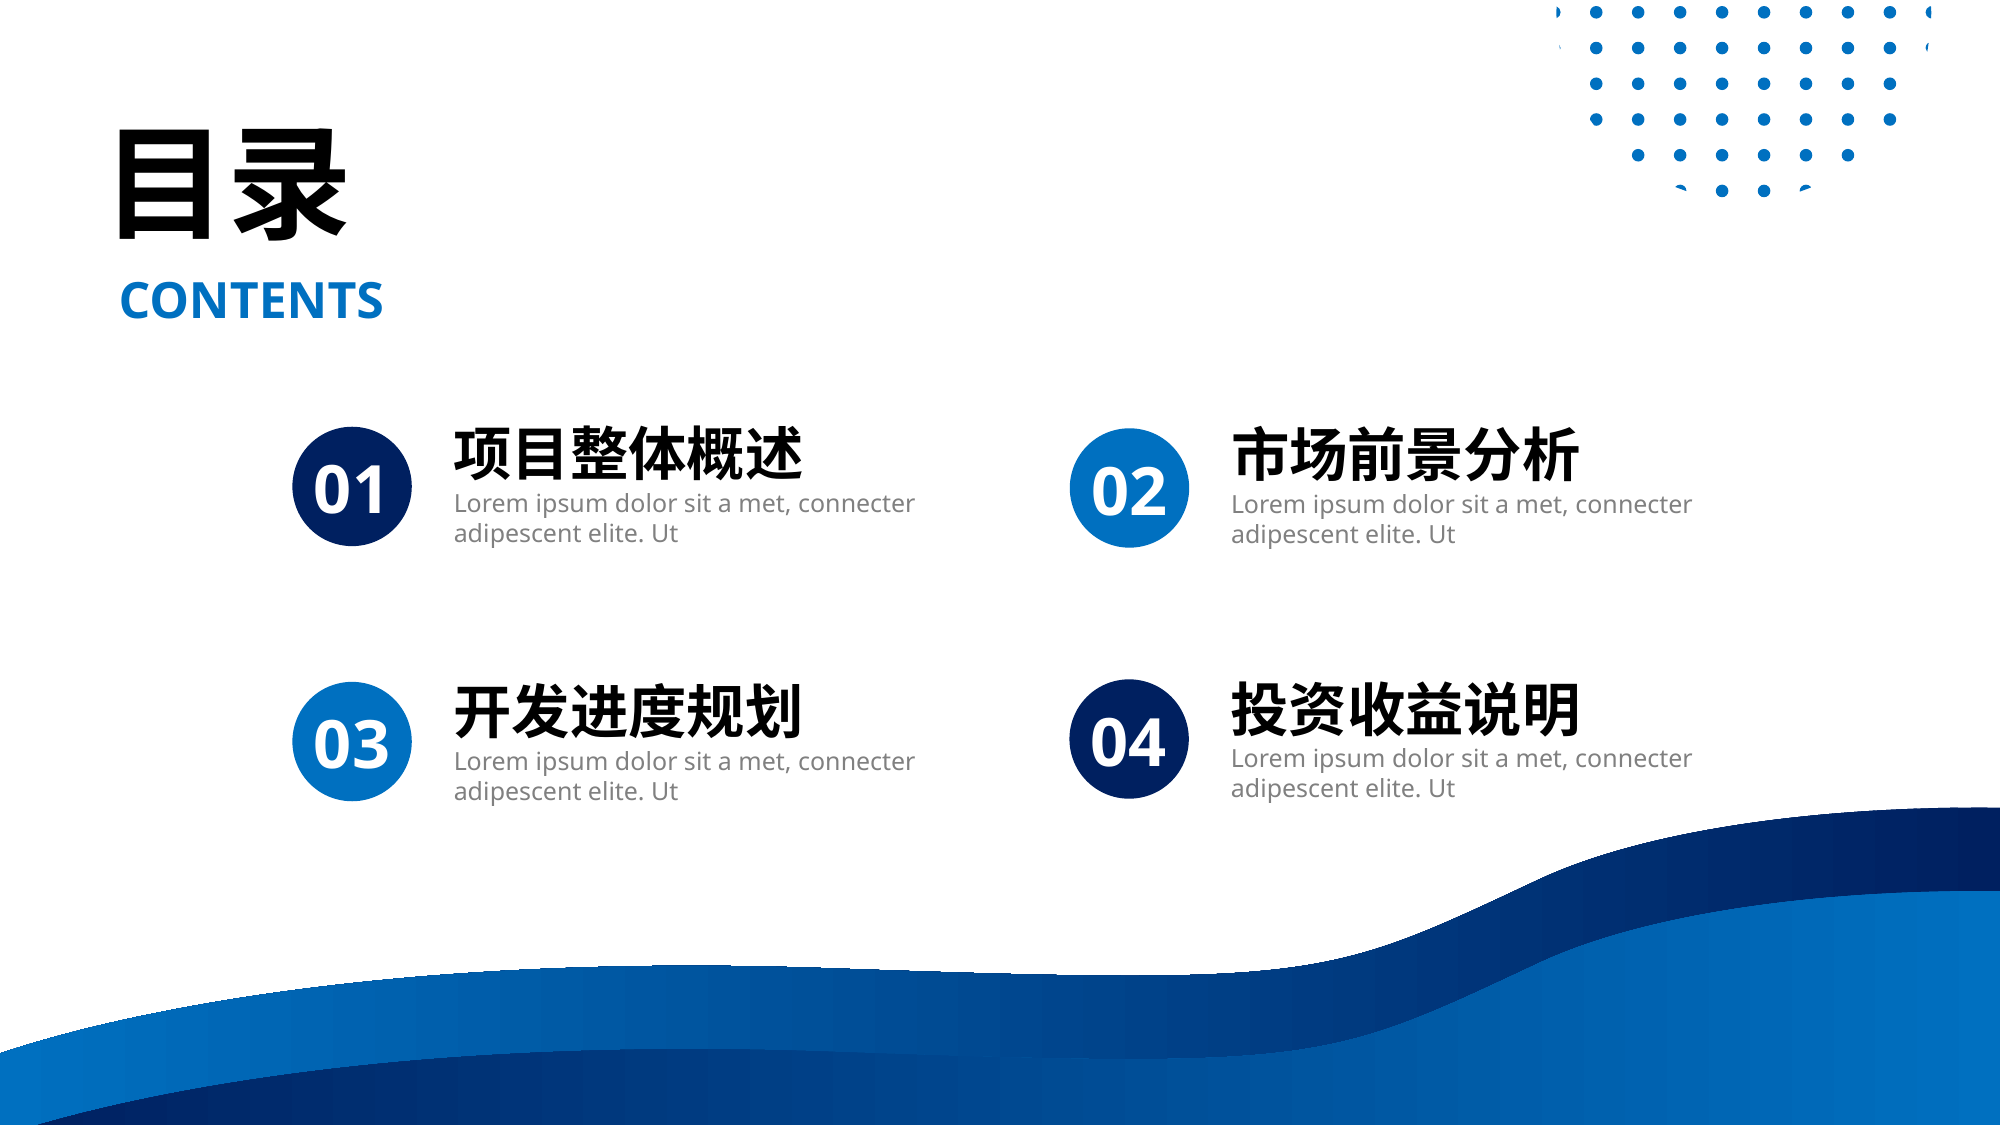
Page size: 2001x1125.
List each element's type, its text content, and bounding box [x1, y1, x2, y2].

text_box [1714, 40, 1730, 56]
text_box [1674, 183, 1688, 193]
text_box [1672, 112, 1688, 127]
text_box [1069, 665, 1789, 812]
text_box [1798, 183, 1813, 193]
text_box [1714, 4, 1730, 20]
text_box [34, 889, 2000, 1125]
text_box [1756, 76, 1772, 92]
text_box [1840, 4, 1856, 20]
text_box [1630, 112, 1646, 127]
text_box [1630, 40, 1646, 56]
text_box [292, 667, 1012, 845]
text_box [1924, 40, 1931, 56]
text_box [1558, 44, 1562, 54]
text_box [1555, 4, 1562, 20]
text_box [1798, 4, 1814, 20]
text_box [1756, 112, 1772, 127]
text_box [1756, 4, 1772, 20]
text_box [1798, 40, 1814, 56]
text_box [1882, 4, 1898, 20]
text_box [1756, 183, 1772, 199]
text_box [1714, 76, 1730, 92]
text_box [1756, 147, 1772, 163]
text_box [1798, 147, 1814, 163]
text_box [292, 409, 1012, 557]
text_box CONTENTS [103, 261, 470, 336]
text_box [1672, 4, 1688, 20]
text_box [1840, 147, 1856, 163]
text_box [1882, 76, 1898, 92]
text_box [1756, 40, 1772, 56]
text_box [1630, 76, 1646, 92]
text_box [1630, 4, 1646, 20]
text_box [1588, 76, 1604, 92]
text_box [1714, 147, 1730, 163]
text_box [1798, 76, 1814, 92]
text_box [1840, 76, 1856, 92]
text_box [1882, 40, 1898, 56]
text_box [1840, 40, 1856, 56]
text_box [1714, 183, 1730, 199]
text_box [0, 806, 2000, 1125]
text_box [1588, 112, 1604, 127]
text_box 目录 [68, 96, 387, 262]
text_box [1672, 147, 1688, 163]
text_box [1882, 112, 1898, 127]
text_box [1924, 4, 1933, 20]
text_box [1672, 76, 1688, 92]
text_box [1714, 112, 1730, 127]
text_box [1588, 40, 1604, 56]
text_box [1672, 40, 1688, 56]
text_box [1840, 112, 1856, 127]
text_box [1630, 147, 1646, 163]
text_box [1588, 4, 1604, 20]
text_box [1069, 410, 1789, 558]
text_box [1798, 112, 1814, 127]
